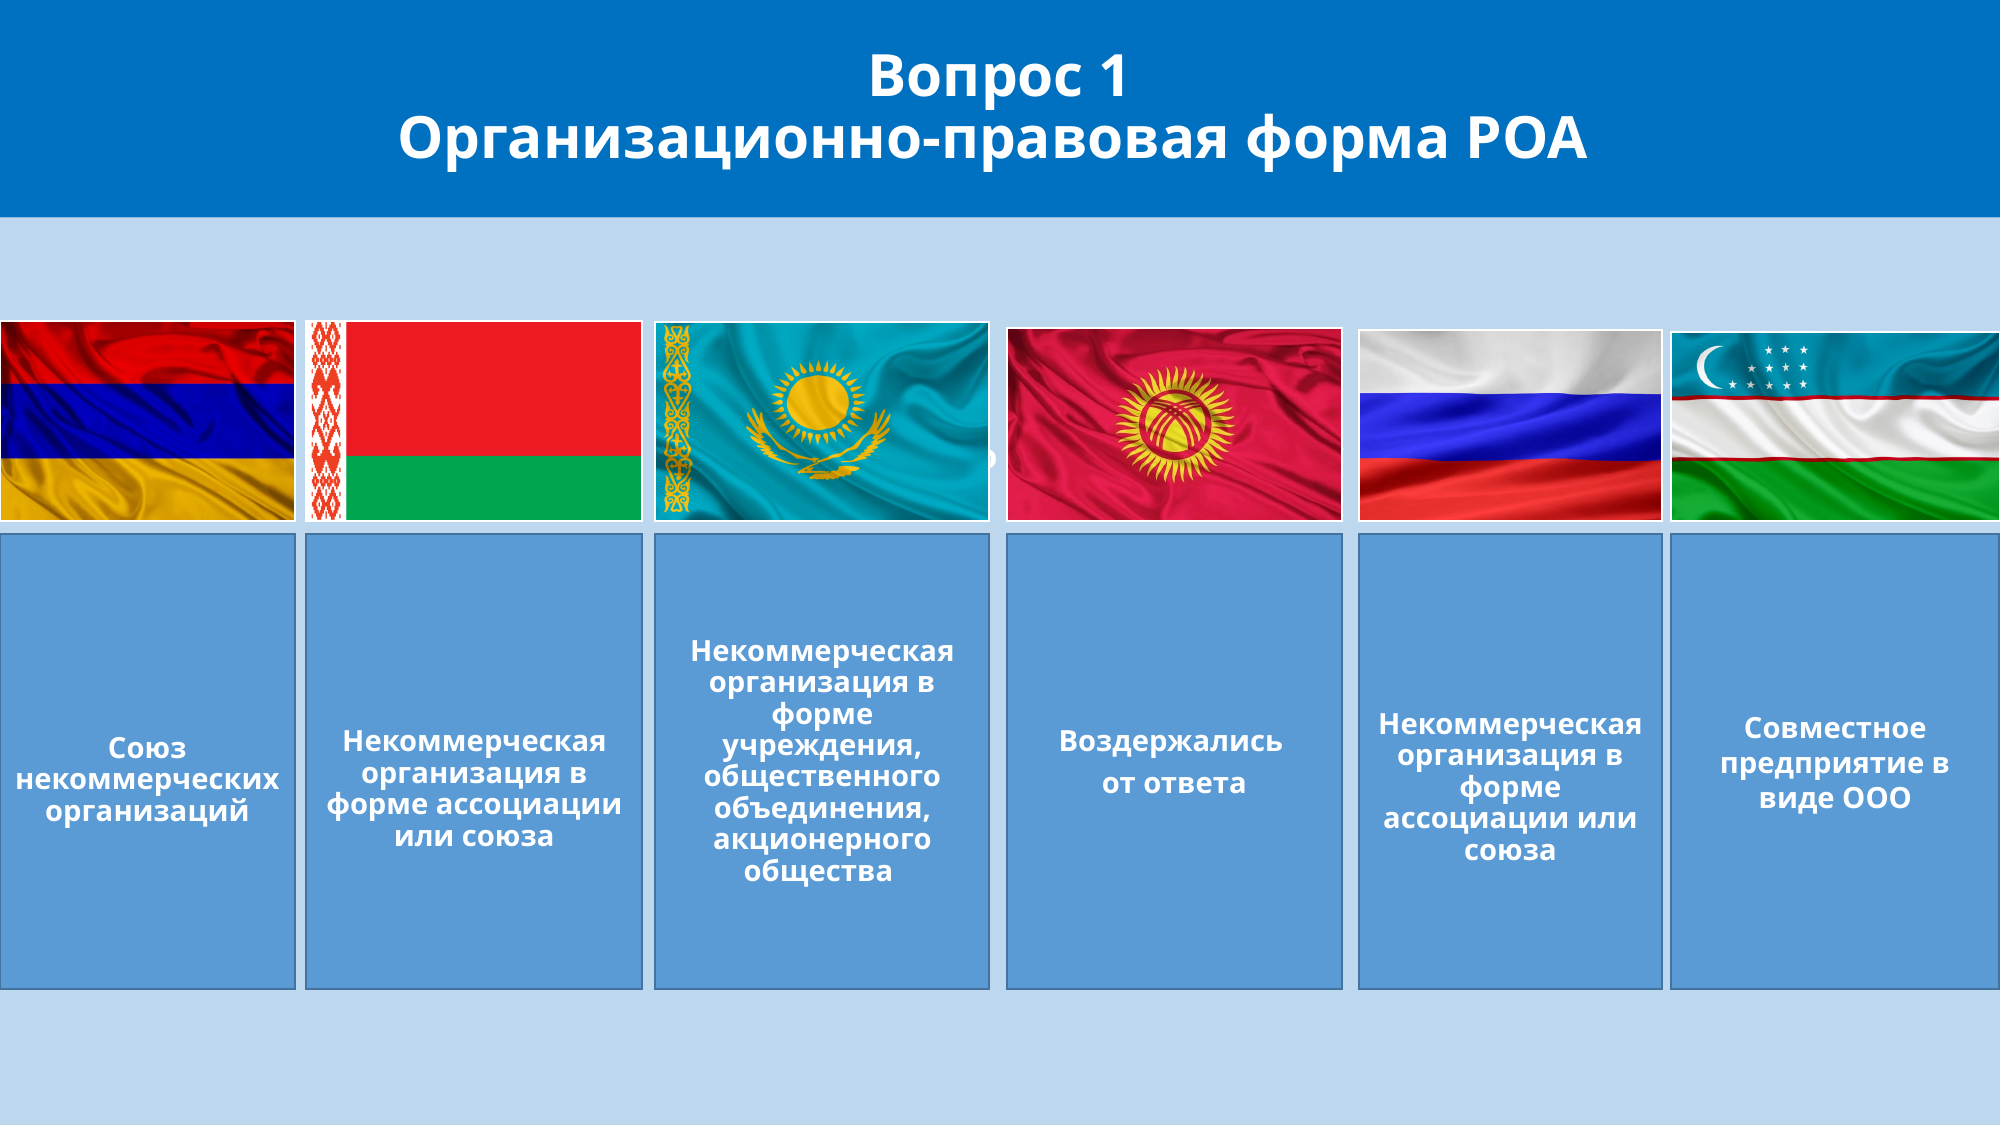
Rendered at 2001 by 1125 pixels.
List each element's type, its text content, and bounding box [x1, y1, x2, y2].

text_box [1671, 331, 2000, 522]
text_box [306, 320, 675, 522]
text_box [1359, 330, 1662, 522]
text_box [0, 320, 295, 522]
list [0, 217, 2000, 1125]
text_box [655, 322, 1008, 522]
title Вопрос 1 Организационно-правовая форма РОА [0, 0, 2000, 217]
